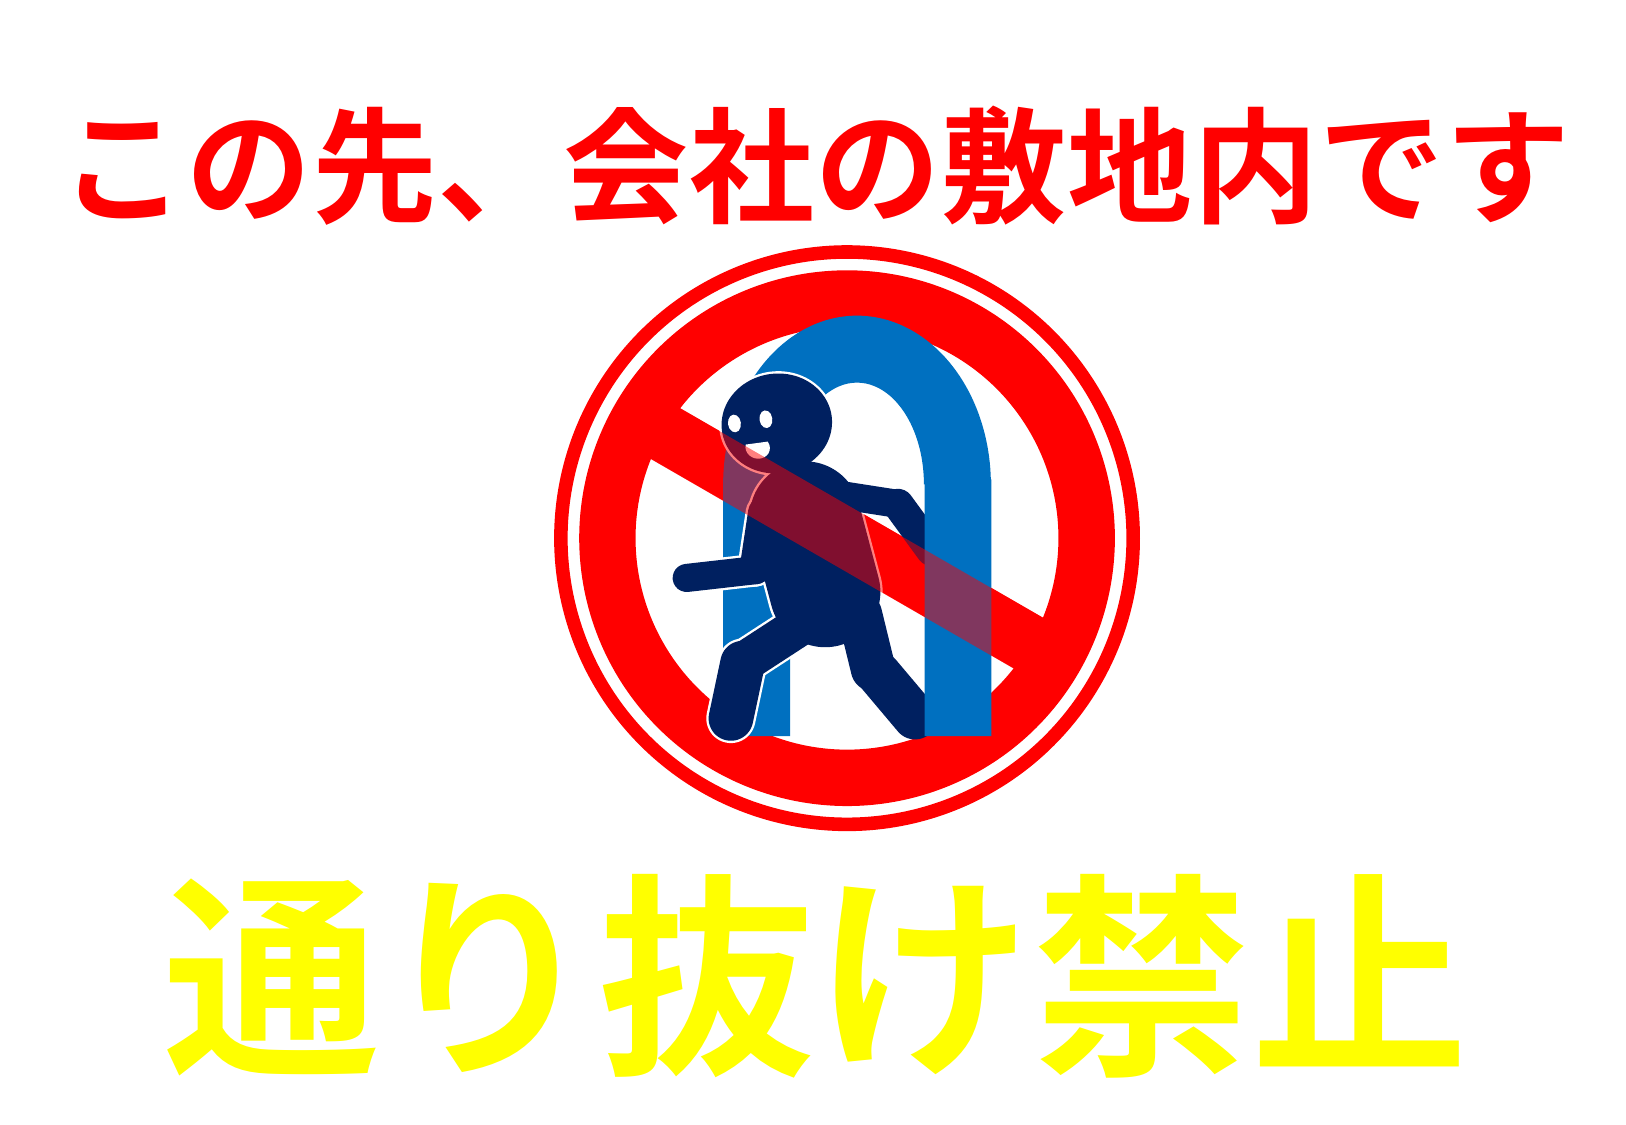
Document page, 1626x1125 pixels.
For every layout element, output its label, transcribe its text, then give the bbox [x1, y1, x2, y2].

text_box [553, 244, 1141, 832]
text_box この先、会社の敷地内です [44, 80, 1588, 246]
text_box 通り抜け禁止 [37, 834, 1595, 1109]
